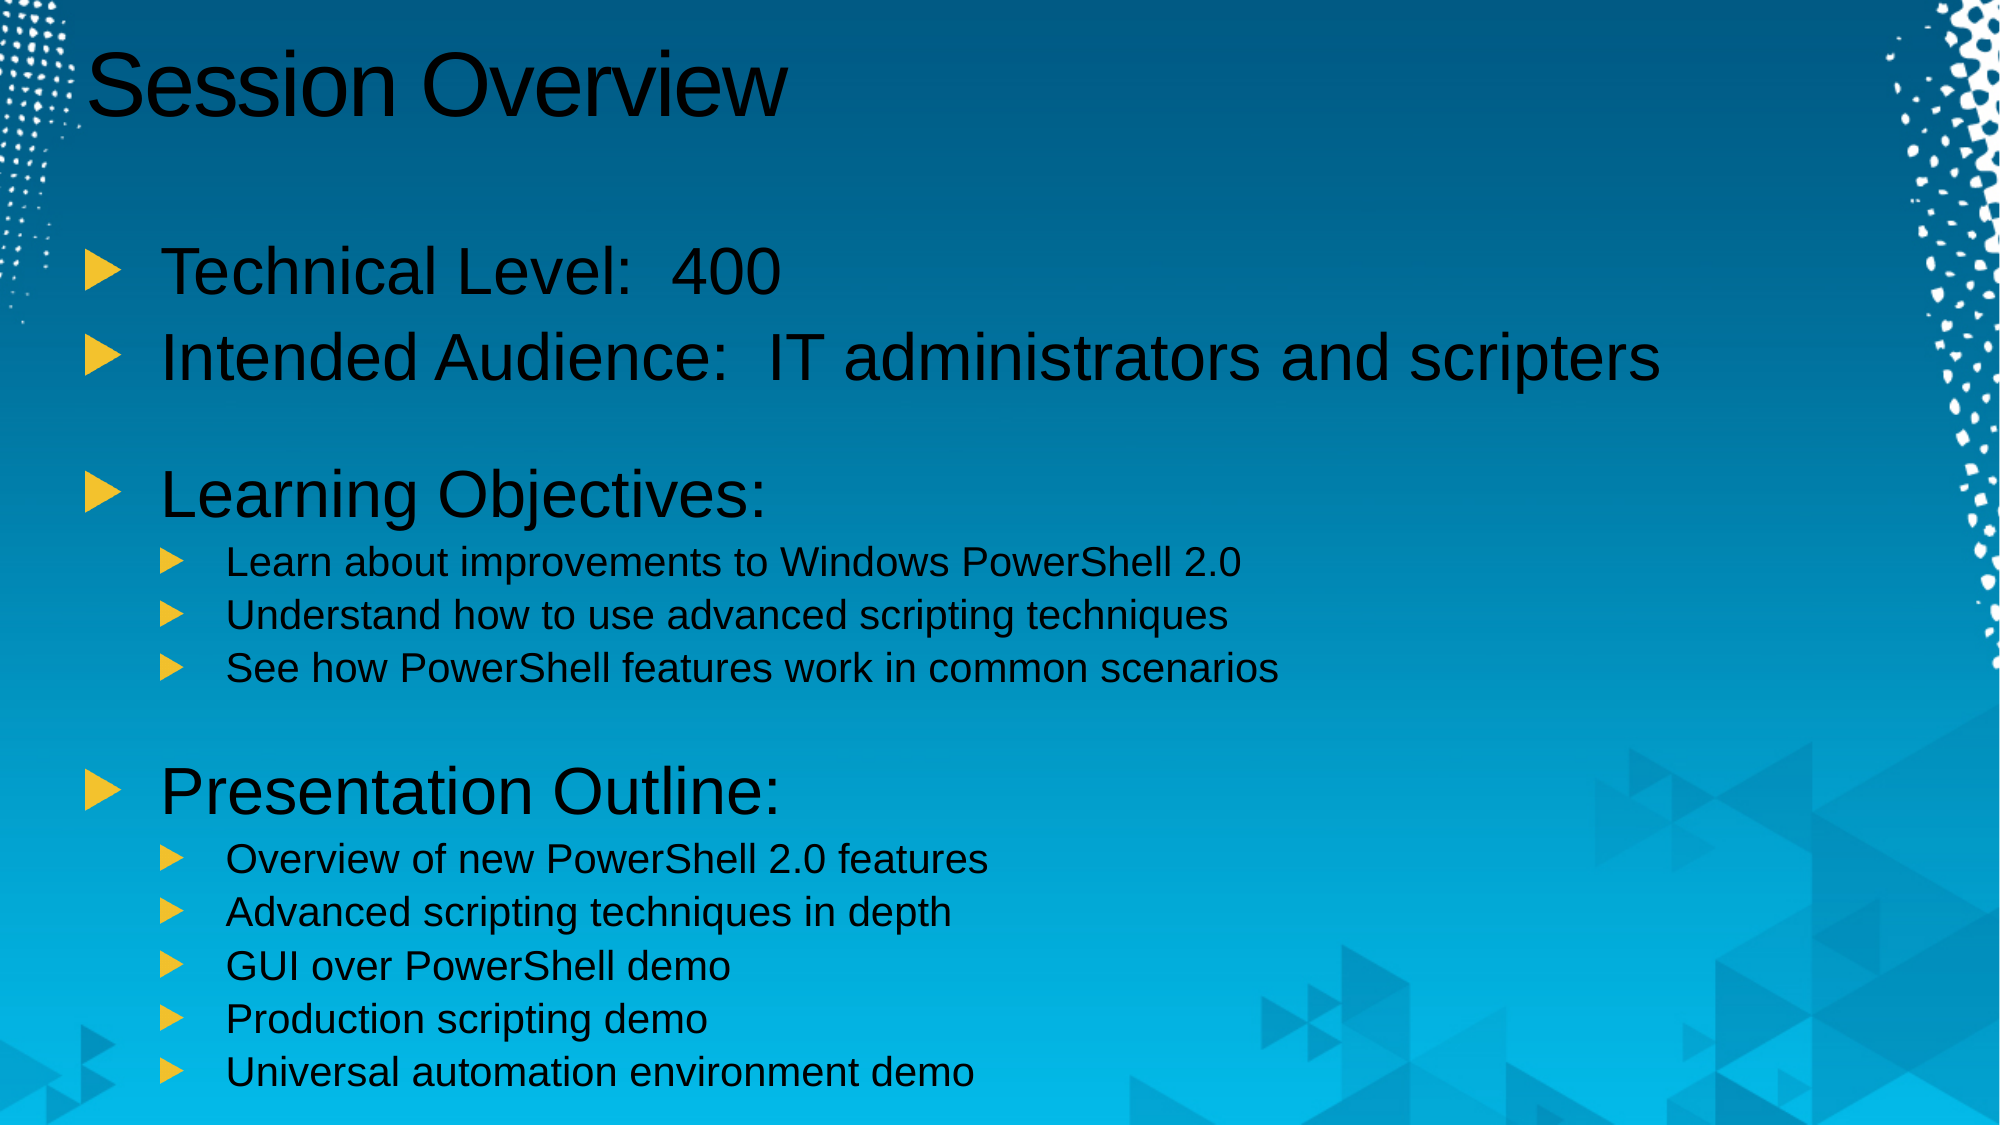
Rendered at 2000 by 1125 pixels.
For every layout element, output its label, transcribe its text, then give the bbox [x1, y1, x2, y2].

picture [1930, 155, 1938, 167]
picture [1956, 251, 1966, 256]
picture [1950, 351, 1962, 361]
picture [161, 846, 182, 869]
picture [33, 117, 40, 124]
picture [161, 549, 182, 572]
picture [17, 129, 23, 136]
picture [1935, 340, 1945, 349]
picture [1971, 412, 1979, 424]
picture [1970, 176, 1982, 188]
picture [1967, 231, 1976, 239]
picture [1994, 323, 2000, 330]
picture [48, 2, 56, 9]
picture [1982, 393, 1990, 403]
picture [1950, 0, 2000, 253]
picture [1941, 320, 1953, 331]
picture [1932, 107, 1940, 114]
picture [1984, 525, 1996, 536]
picture [1943, 370, 1953, 383]
picture [56, 48, 63, 55]
picture [31, 15, 39, 23]
picture [24, 73, 32, 78]
picture [33, 0, 42, 8]
picture [44, 31, 52, 39]
picture [58, 33, 65, 41]
picture [1991, 426, 2000, 433]
picture [1916, 177, 1928, 186]
picture [1956, 429, 1970, 446]
picture [1947, 221, 1957, 225]
picture [1973, 362, 1981, 372]
picture [1963, 382, 1970, 392]
picture [1967, 514, 1977, 527]
picture [1960, 148, 1973, 158]
picture [38, 74, 45, 80]
picture [1980, 445, 1988, 454]
picture [1992, 656, 2000, 669]
picture [1908, 145, 1918, 157]
picture [30, 28, 38, 37]
picture [86, 250, 119, 289]
picture [1941, 85, 1954, 96]
picture [1965, 464, 1979, 475]
picture [28, 43, 35, 53]
picture [1928, 209, 1935, 216]
picture [17, 27, 23, 34]
picture [1945, 271, 1954, 277]
picture [1936, 240, 1946, 245]
picture [1950, 168, 1959, 178]
picture [86, 770, 119, 809]
picture [161, 1059, 182, 1082]
title Session Overview [85, 37, 1914, 138]
picture [2, 25, 8, 33]
picture [1963, 334, 1973, 339]
picture [44, 45, 49, 53]
picture [161, 602, 182, 625]
picture [1952, 118, 1963, 128]
picture [1988, 476, 1997, 485]
picture [34, 102, 42, 111]
picture [86, 472, 119, 511]
picture [1966, 281, 1974, 291]
picture [1991, 604, 2000, 621]
picture [1931, 287, 1944, 302]
picture [13, 41, 21, 48]
picture [161, 655, 181, 679]
picture [1960, 484, 1968, 491]
picture [1975, 542, 1987, 558]
picture [1975, 493, 1987, 507]
picture [1936, 3, 1948, 14]
picture [1958, 201, 1968, 206]
picture [1994, 268, 2000, 283]
picture [1950, 398, 1960, 414]
picture [27, 57, 34, 66]
picture [1945, 31, 1957, 47]
picture [1994, 373, 2000, 383]
picture [11, 55, 18, 63]
picture [1983, 291, 1995, 299]
picture [1975, 260, 1987, 271]
picture [1992, 556, 2000, 571]
picture [1981, 575, 1996, 590]
picture [1919, 226, 1928, 238]
picture [1955, 301, 1965, 308]
picture [161, 952, 181, 976]
picture [1984, 342, 1993, 352]
picture [19, 0, 29, 6]
picture [11, 70, 17, 78]
picture [1975, 311, 1983, 319]
picture [46, 17, 54, 24]
picture [86, 335, 119, 374]
picture [1941, 135, 1949, 147]
picture [1927, 257, 1935, 271]
picture [35, 88, 42, 95]
picture [161, 1006, 182, 1029]
list Technical Level: 400 Intended Audience: IT administrators and scripters Learning Objectives: Learn about improvements to Windows PowerShell 2.0 Understand how to use advanced scripting techniques See how PowerShell features work in common scenarios Presentation Outline: Overview of new PowerShell 2.0 features Advanced scripting techniques in depth GUI over PowerShell demo Production scripting demo Universal automation environment demo [85, 237, 1914, 1077]
picture [161, 899, 182, 922]
picture [1985, 628, 1994, 637]
picture [1939, 190, 1948, 195]
